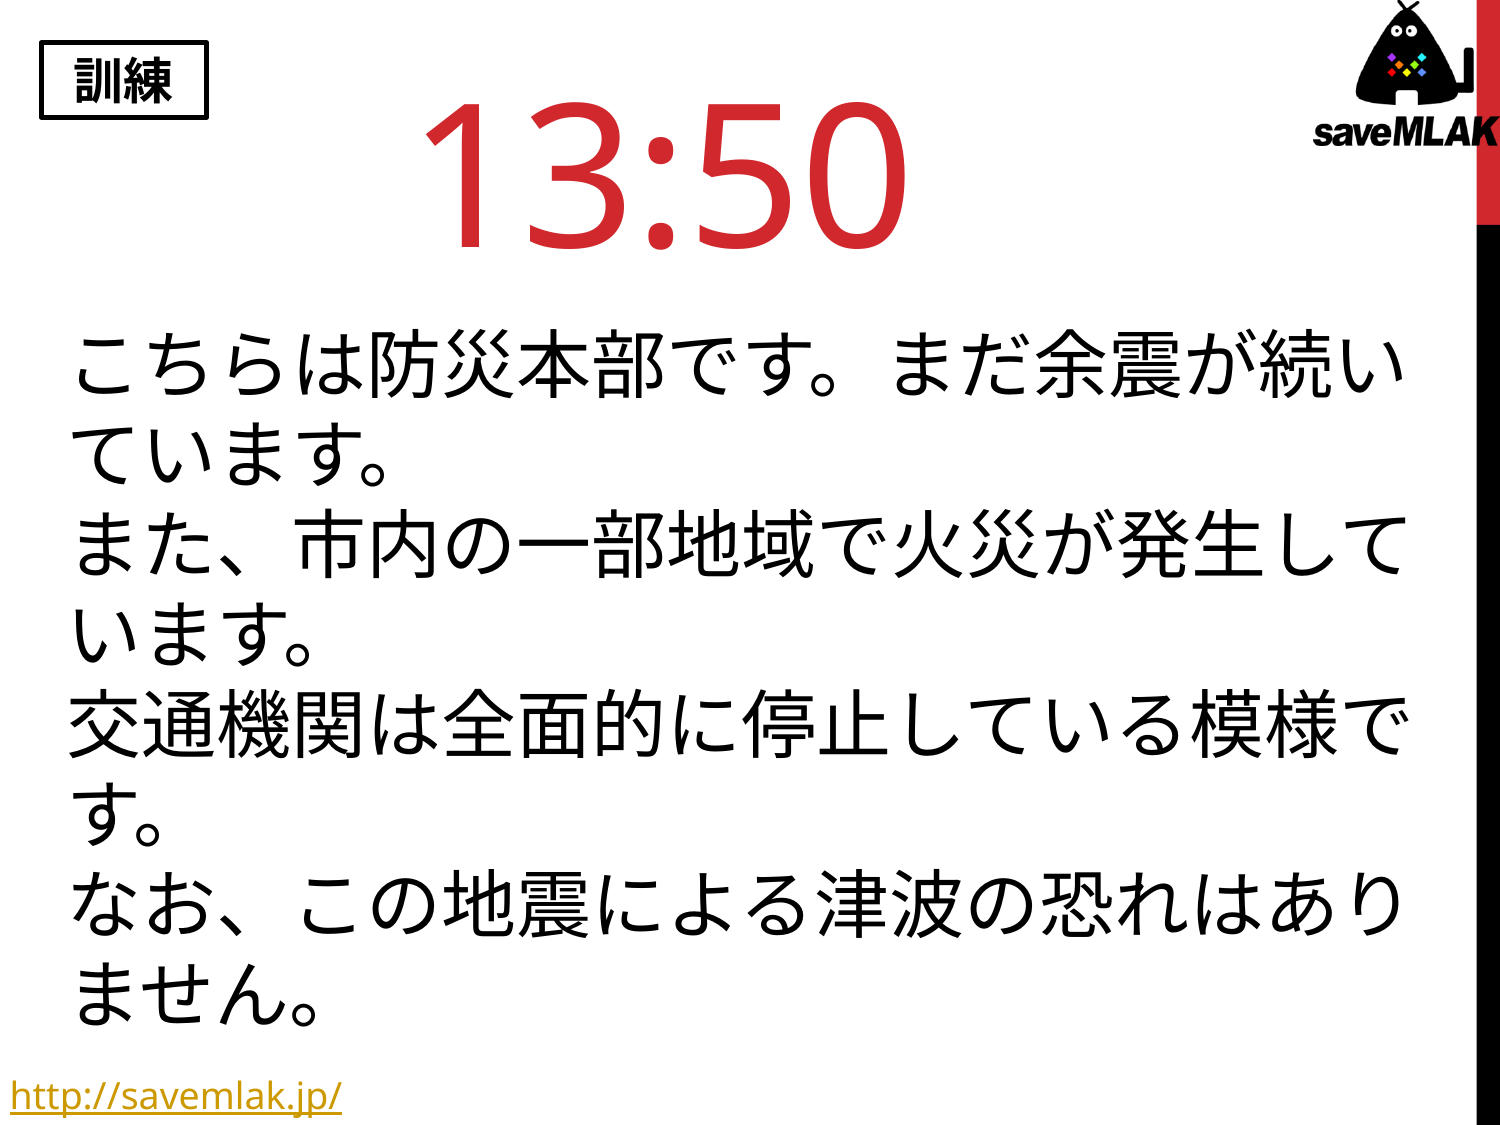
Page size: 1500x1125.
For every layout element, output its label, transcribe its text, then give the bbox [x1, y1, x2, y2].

text_box http://savemlak.jp/ [0, 1064, 358, 1125]
text_box こちらは防災本部です。まだ余震が続いています。 また、市内の一部地域で火災が発生しています。 交通機関は全面的に停止している模様です。 なお、この地震による津波の恐れはありません。 [28, 310, 1453, 1046]
picture [1313, 0, 1500, 146]
text_box 13:50 [42, 40, 1281, 114]
text_box 訓練 [41, 42, 207, 118]
